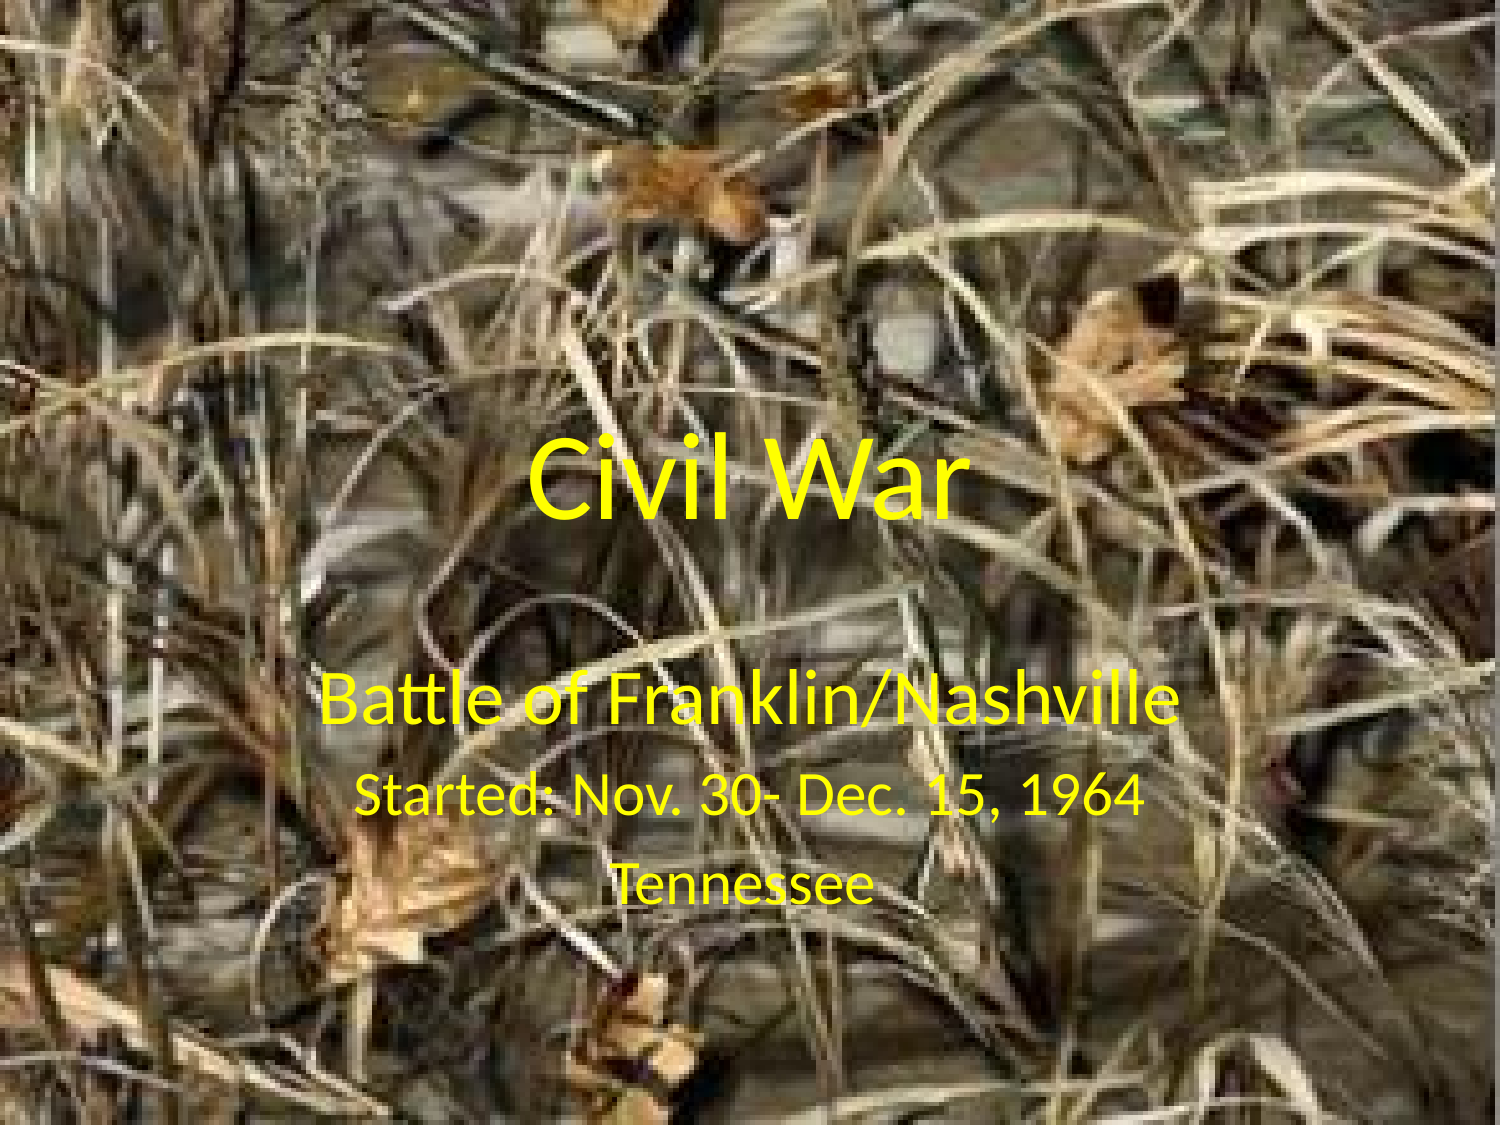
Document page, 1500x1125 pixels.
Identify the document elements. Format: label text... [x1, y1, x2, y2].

title Civil War [112, 349, 1388, 591]
picture [0, 0, 1500, 1125]
subtitle Battle of Franklin/Nashville Started: Nov. 30- Dec. 15, 1964 Tennessee [225, 637, 1275, 925]
